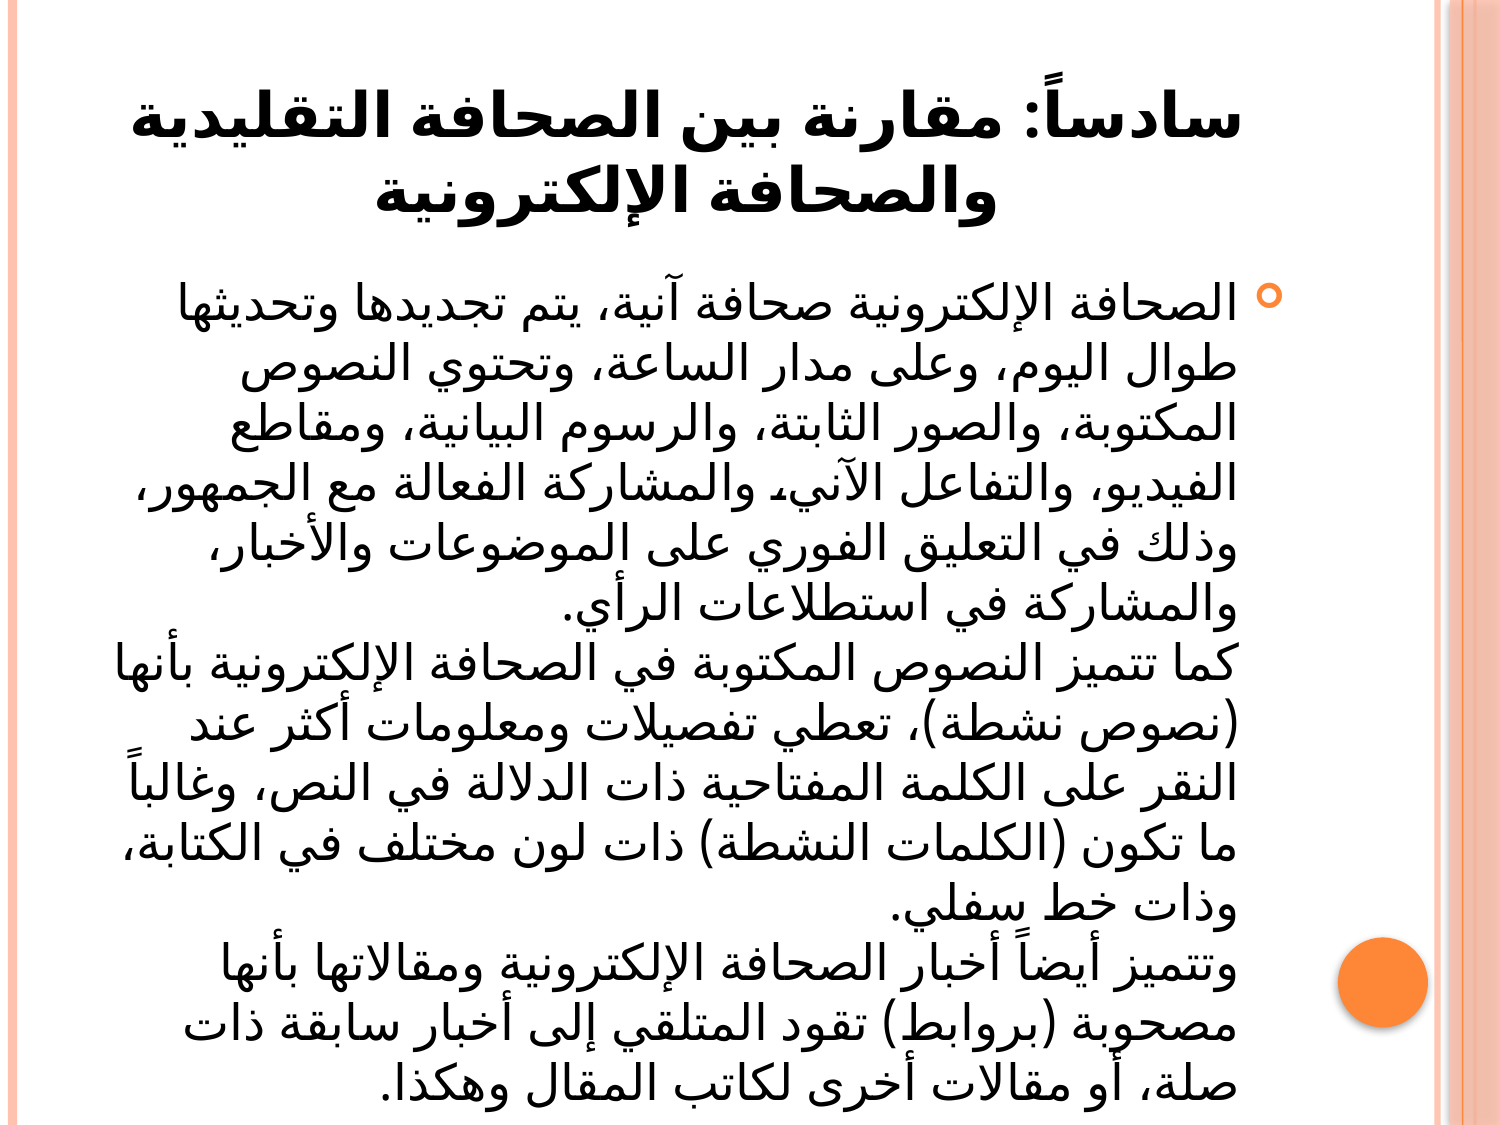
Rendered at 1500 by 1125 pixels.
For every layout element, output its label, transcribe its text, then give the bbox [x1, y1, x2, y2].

title سادساً: مقارنة بين الصحافة التقليدية والصحافة الإلكترونية [75, 45, 1300, 233]
list الصحافة الإلكترونية صحافة آنية، يتم تجديدها وتحديثها طوال اليوم، وعلى مدار الساعة، وتحتوي النصوص المكتوبة، والصور الثابتة، والرسوم البيانية، ومقاطع الفيديو، والتفاعل الآني، والمشاركة الفعالة مع الجمهور، وذلك في التعليق الفوري على الموضوعات والأخبار، والمشاركة في استطلاعات الرأي. كما تتميز النصوص المكتوبة في الصحافة الإلكترونية بأنها (نصوص نشطة)، تعطي تفصيلات ومعلومات أكثر عند النقر على الكلمة المفتاحية ذات الدلالة في النص، وغالباً ما تكون (الكلمات النشطة) ذات لون مختلف في الكتابة، وذات خط سفلي. وتتميز أيضاً أخبار الصحافة الإلكترونية ومقالاتها بأنها مصحوبة (بروابط) تقود المتلقي إلى أخبار سابقة ذات صلة، أو مقالات أخرى لكاتب المقال وهكذا. [75, 262, 1300, 1062]
